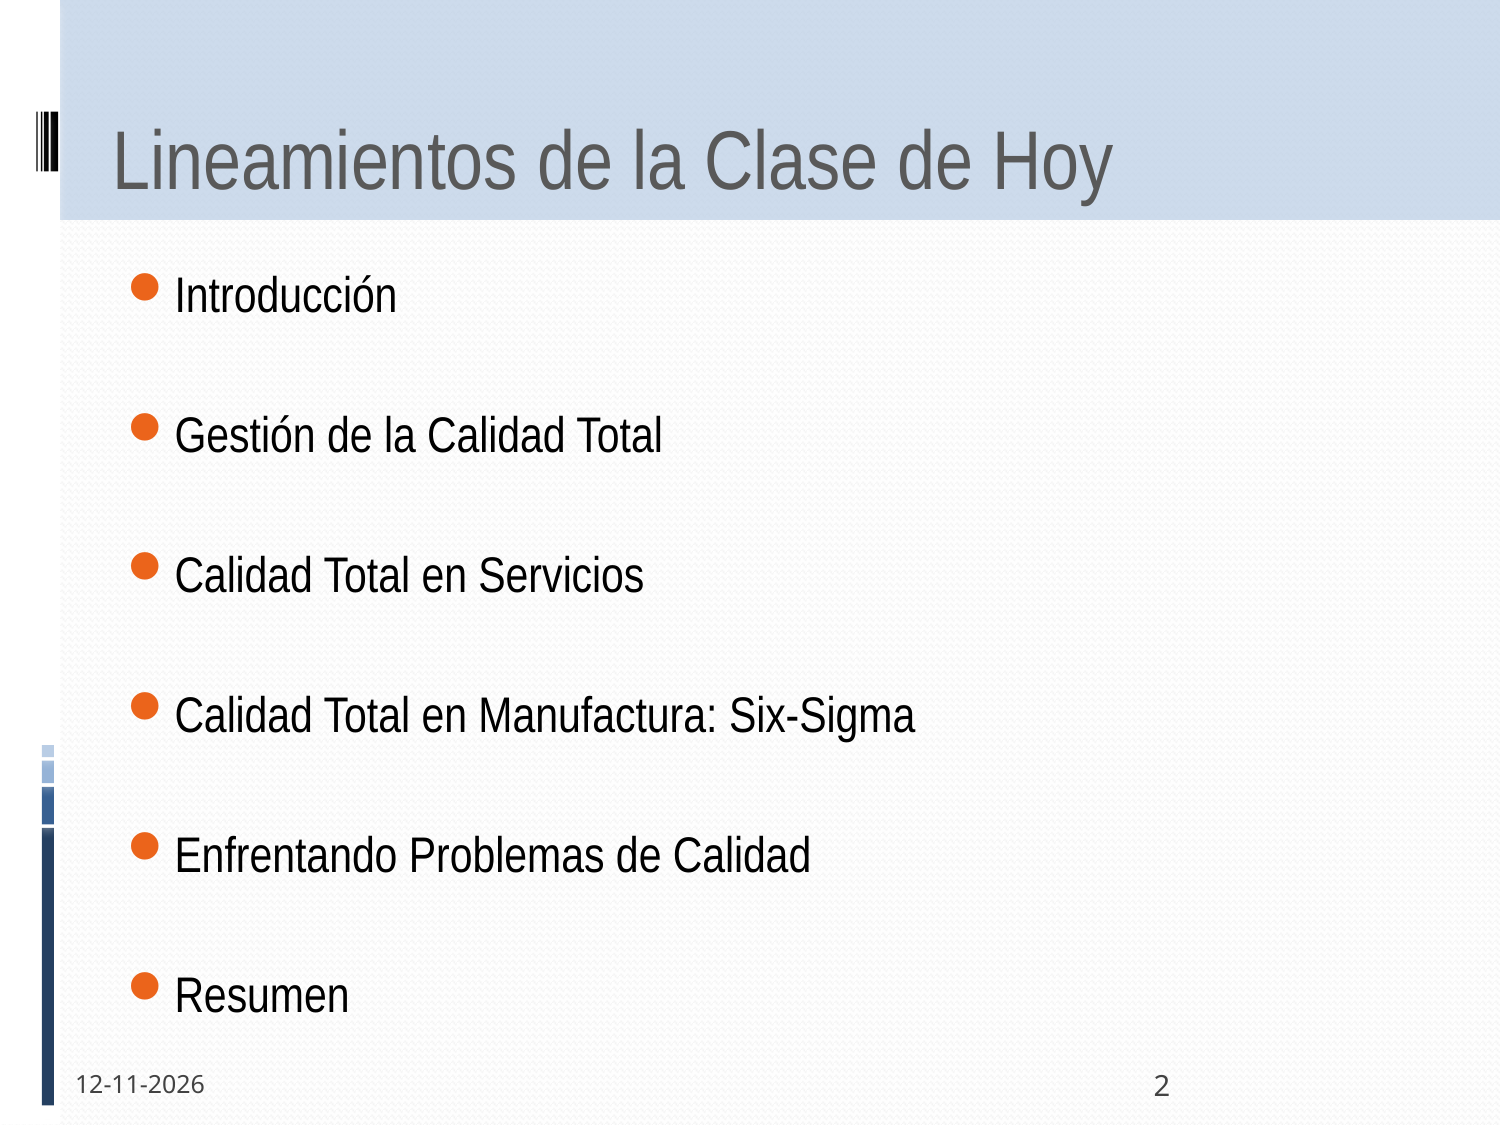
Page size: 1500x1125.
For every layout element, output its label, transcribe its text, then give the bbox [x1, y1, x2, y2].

title Lineamientos de la Clase de Hoy [111, 18, 1436, 207]
slide_number 2 [1045, 1046, 1171, 1107]
list Introducción Gestión de la Calidad Total Calidad Total en Servicios Calidad Total en Manufactura: Six-Sigma Enfrentando Problemas de Calidad Resumen [111, 255, 1436, 1038]
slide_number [75, 1042, 243, 1103]
